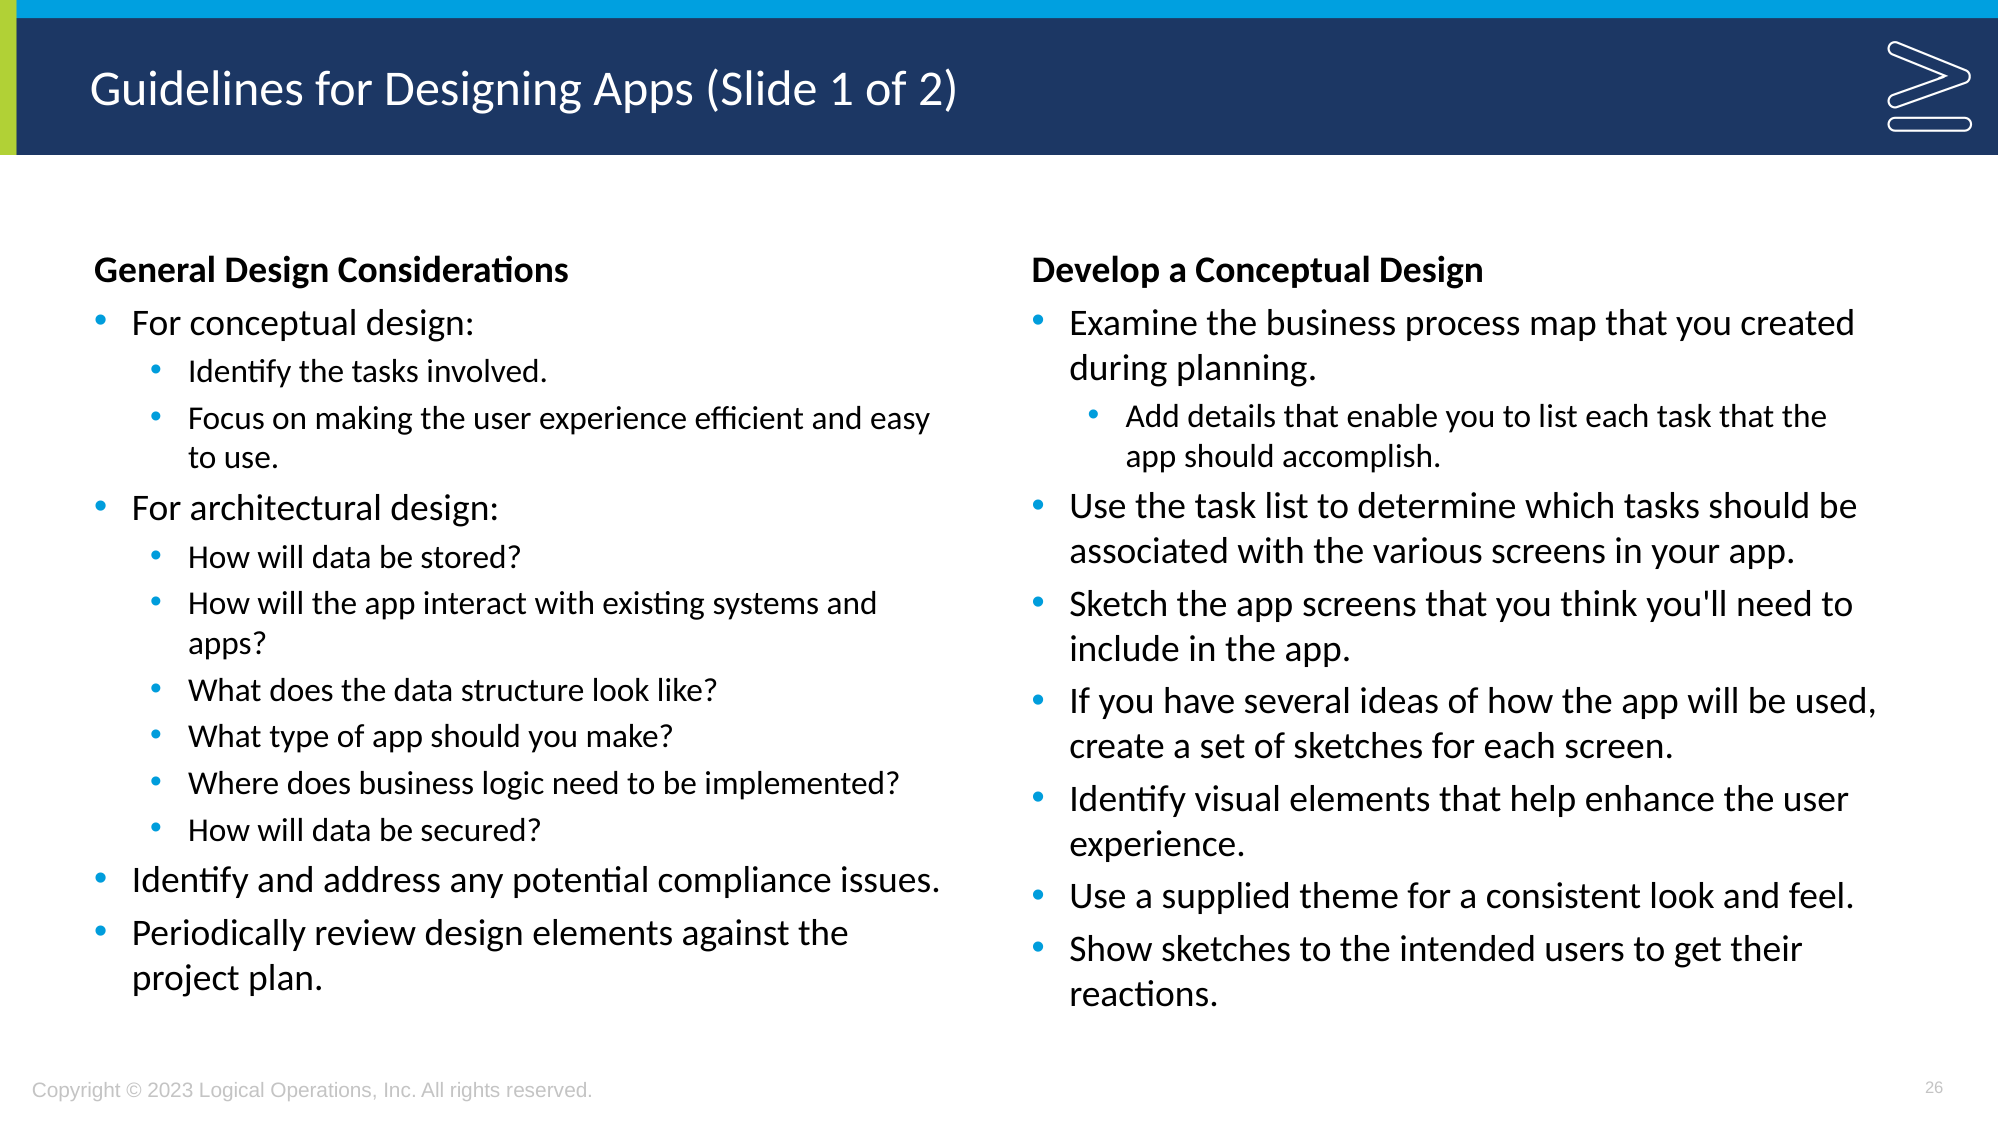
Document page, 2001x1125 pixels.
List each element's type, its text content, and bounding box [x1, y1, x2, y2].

list General Design Considerations For conceptual design: Identify the tasks involved. Focus on making the user experience efficient and easy to use. For architectural design: How will data be stored? How will the app interact with existing systems and apps? What does the data structure look like? What type of app should you make? Where does business logic need to be implemented? How will data be secured? Identify and address any potential compliance issues. Periodically review design elements against the project plan. [79, 237, 963, 980]
picture [0, 0, 74, 155]
picture [1850, 19, 1998, 155]
slide_number 26 [1491, 1057, 1959, 1118]
list Develop a Conceptual Design Examine the business process map that you created during planning. Add details that enable you to list each task that the app should accomplish. Use the task list to determine which tasks should be associated with the various screens in your app. Sketch the app screens that you think you'll need to include in the app. If you have several ideas of how the app will be used, create a set of sketches for each screen. Identify visual elements that help enhance the user experience. Use a supplied theme for a consistent look and feel. Show sketches to the intended users to get their reactions. [1016, 237, 1900, 980]
title Guidelines for Designing Apps (Slide 1 of 2) [74, 16, 1850, 155]
